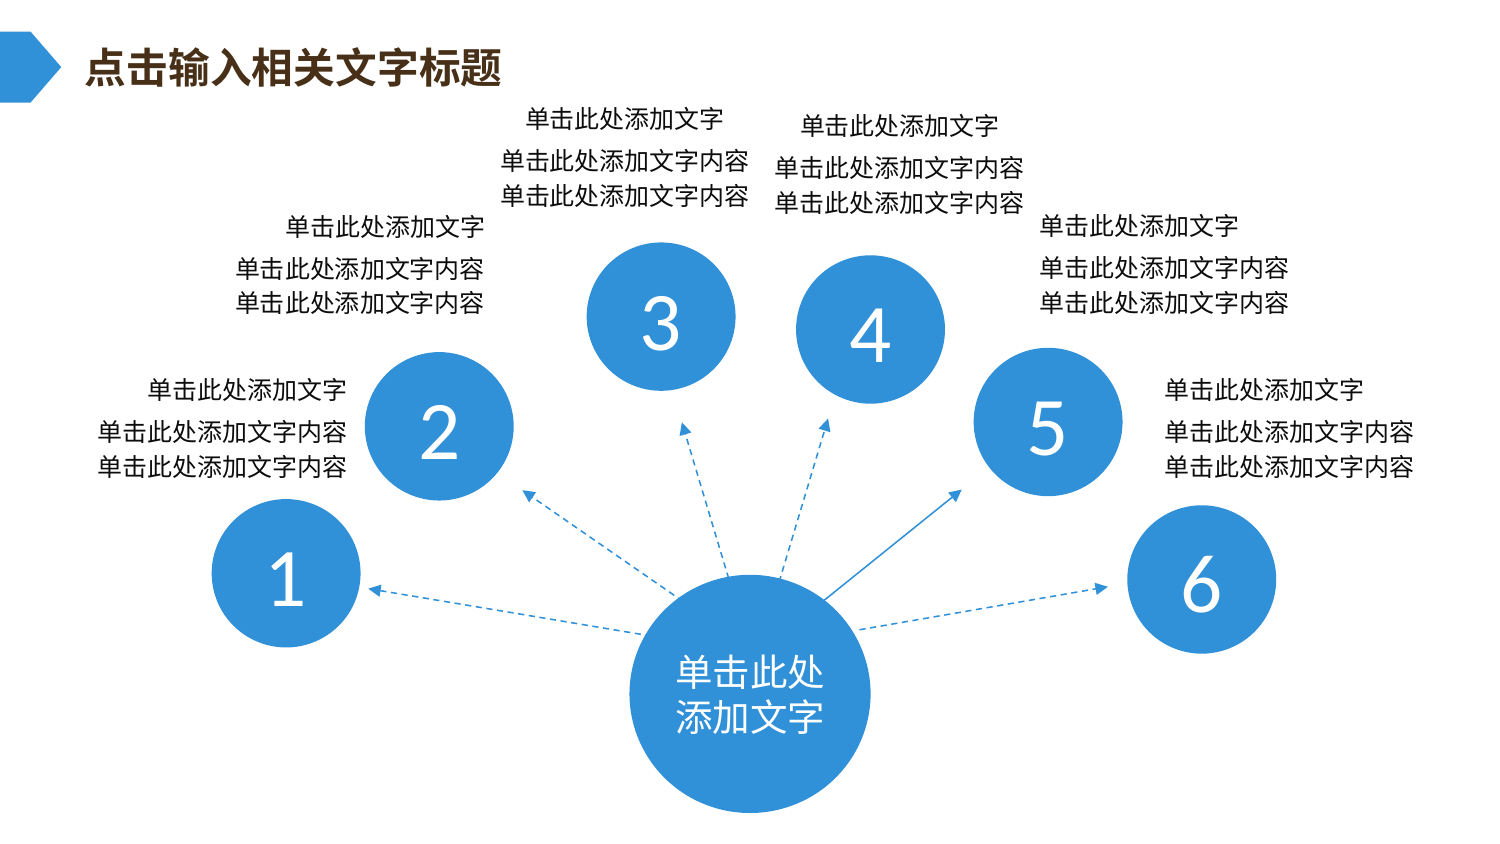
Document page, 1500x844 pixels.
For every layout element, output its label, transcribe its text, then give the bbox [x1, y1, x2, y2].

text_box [462, 95, 788, 391]
text_box 单击此处 添加文字 [630, 575, 870, 813]
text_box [37, 367, 363, 647]
text_box [368, 584, 387, 597]
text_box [174, 203, 514, 500]
text_box [1090, 582, 1108, 595]
text_box 点击输入相关文字标题 [70, 34, 518, 100]
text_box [737, 102, 1063, 404]
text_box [974, 202, 1351, 496]
text_box [818, 418, 831, 433]
text_box [0, 29, 63, 105]
text_box [679, 422, 692, 440]
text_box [1127, 367, 1476, 654]
text_box [522, 490, 537, 503]
text_box [824, 489, 962, 600]
